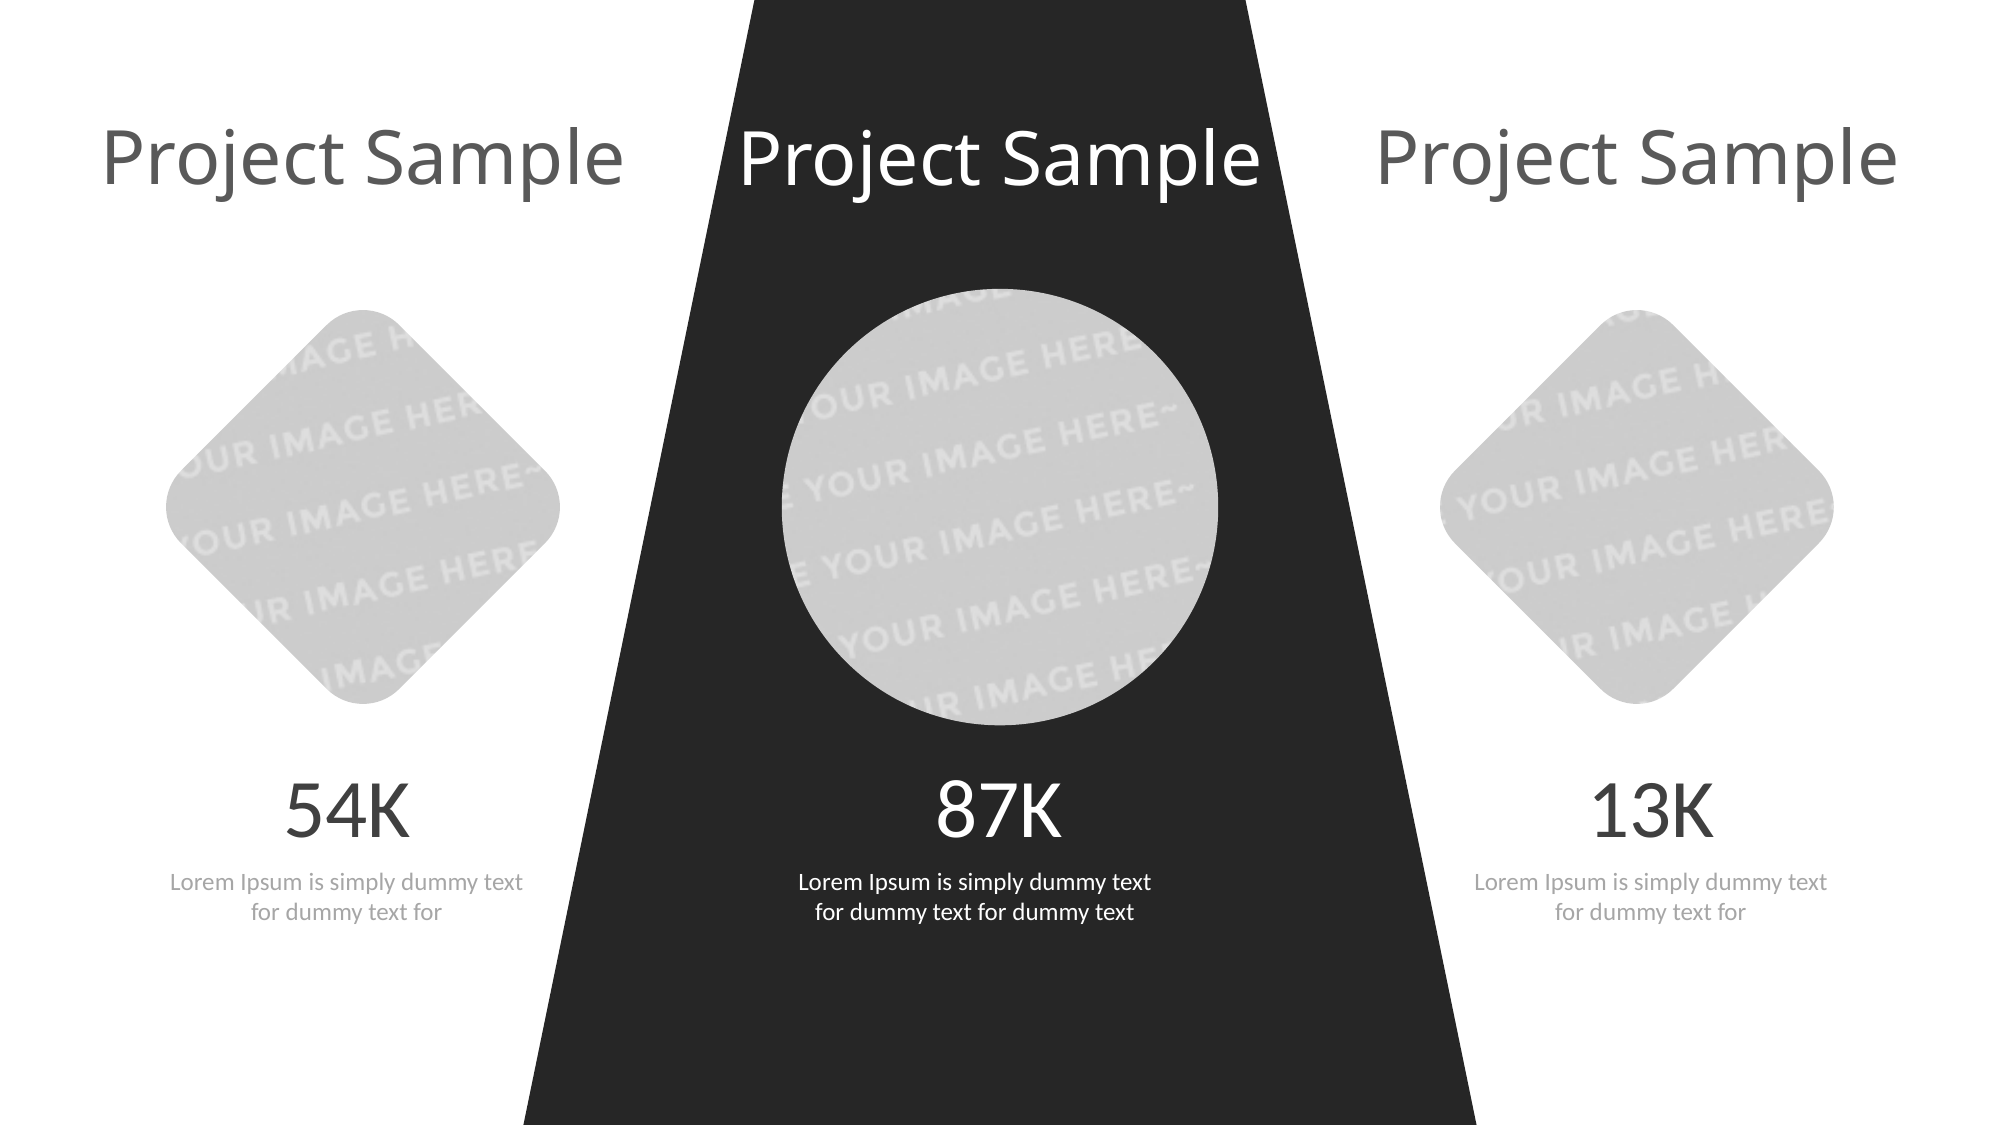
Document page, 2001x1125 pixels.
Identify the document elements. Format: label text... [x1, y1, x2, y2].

picture [781, 288, 1219, 726]
picture [1440, 310, 1834, 704]
text_box 13K [1572, 746, 1730, 858]
text_box Project Sample [85, 101, 641, 207]
text_box Lorem Ipsum is simply dummy text for dummy text for dummy text [774, 858, 1176, 934]
text_box Project Sample [1359, 101, 1915, 207]
picture [166, 310, 560, 704]
text_box 54K [268, 746, 426, 858]
text_box 87K [920, 746, 1078, 858]
text_box Project Sample [722, 102, 1278, 208]
text_box Lorem Ipsum is simply dummy text for dummy text for [1450, 858, 1852, 934]
text_box Lorem Ipsum is simply dummy text for dummy text for [146, 858, 548, 934]
